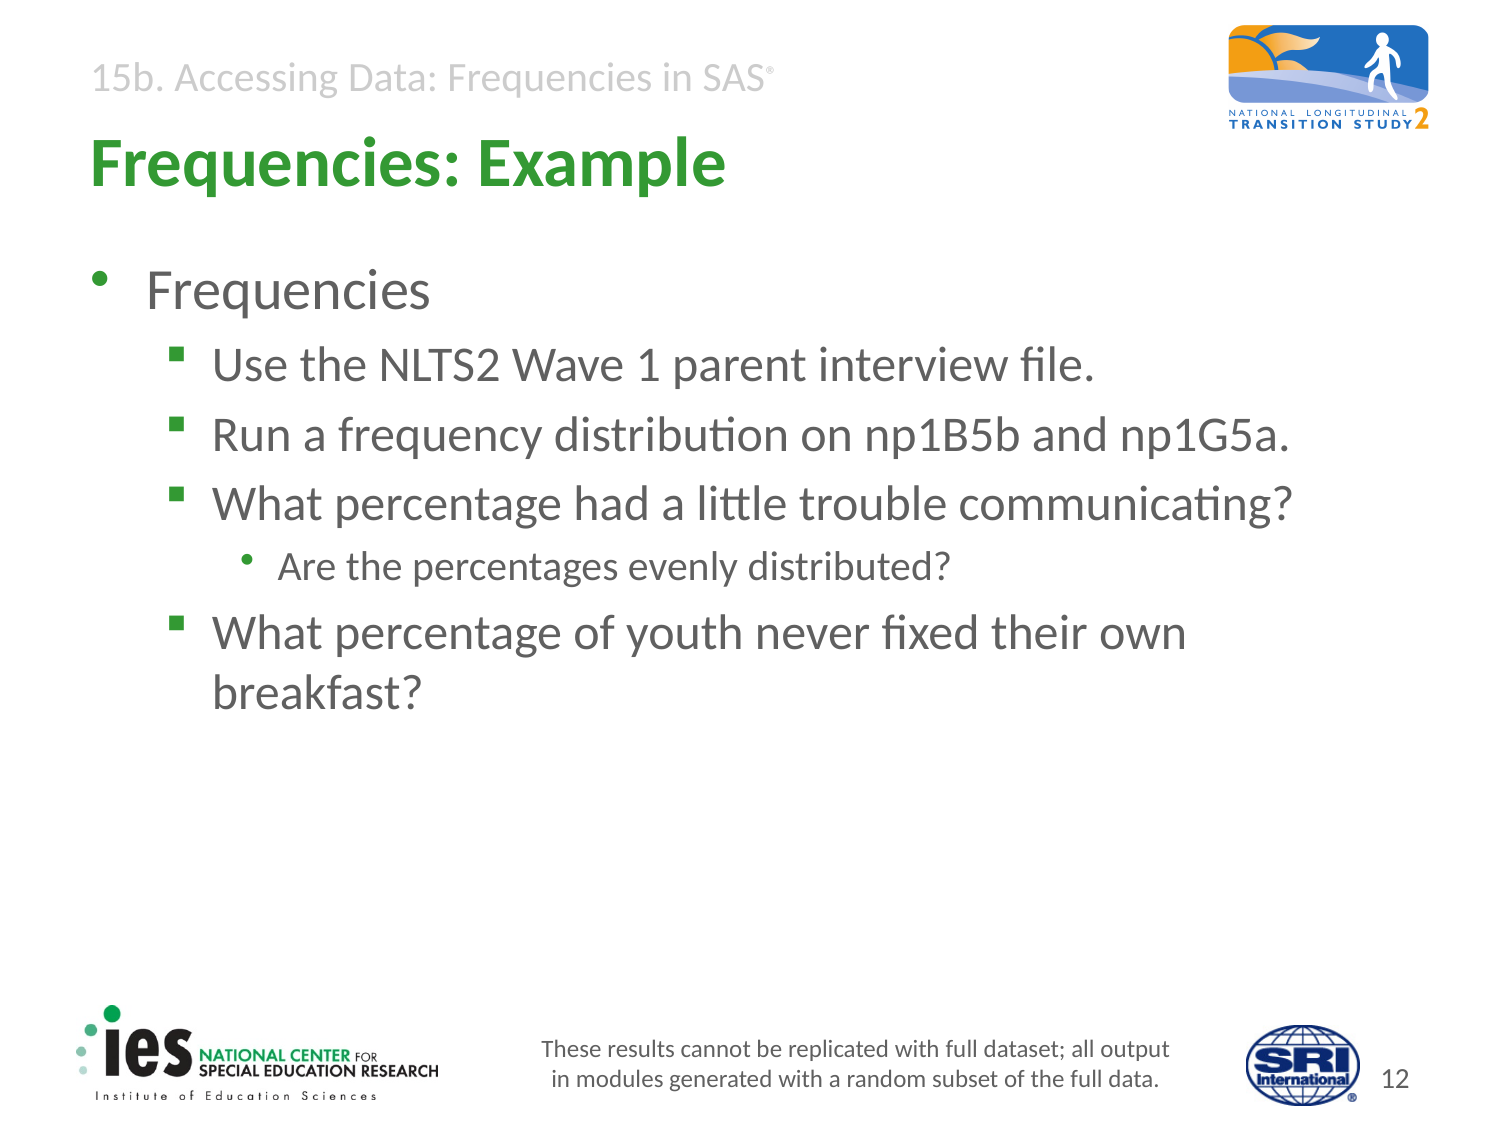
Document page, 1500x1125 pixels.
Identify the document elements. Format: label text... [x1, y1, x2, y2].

list Frequencies Use the NLTS2 Wave 1 parent interview file. Run a frequency distribution on np1B5b and np1G5a. What percentage had a little trouble communicating? Are the percentages evenly distributed? What percentage of youth never fixed their own breakfast? [74, 243, 1426, 987]
picture [76, 1005, 438, 1100]
slide_number 11 [1321, 1051, 1426, 1125]
title Frequencies: Example [74, 90, 1426, 226]
footer These results cannot be replicated with full dataset; all output in modules generated with a random subset of the full data. [437, 1024, 1276, 1104]
picture [1246, 1025, 1360, 1106]
